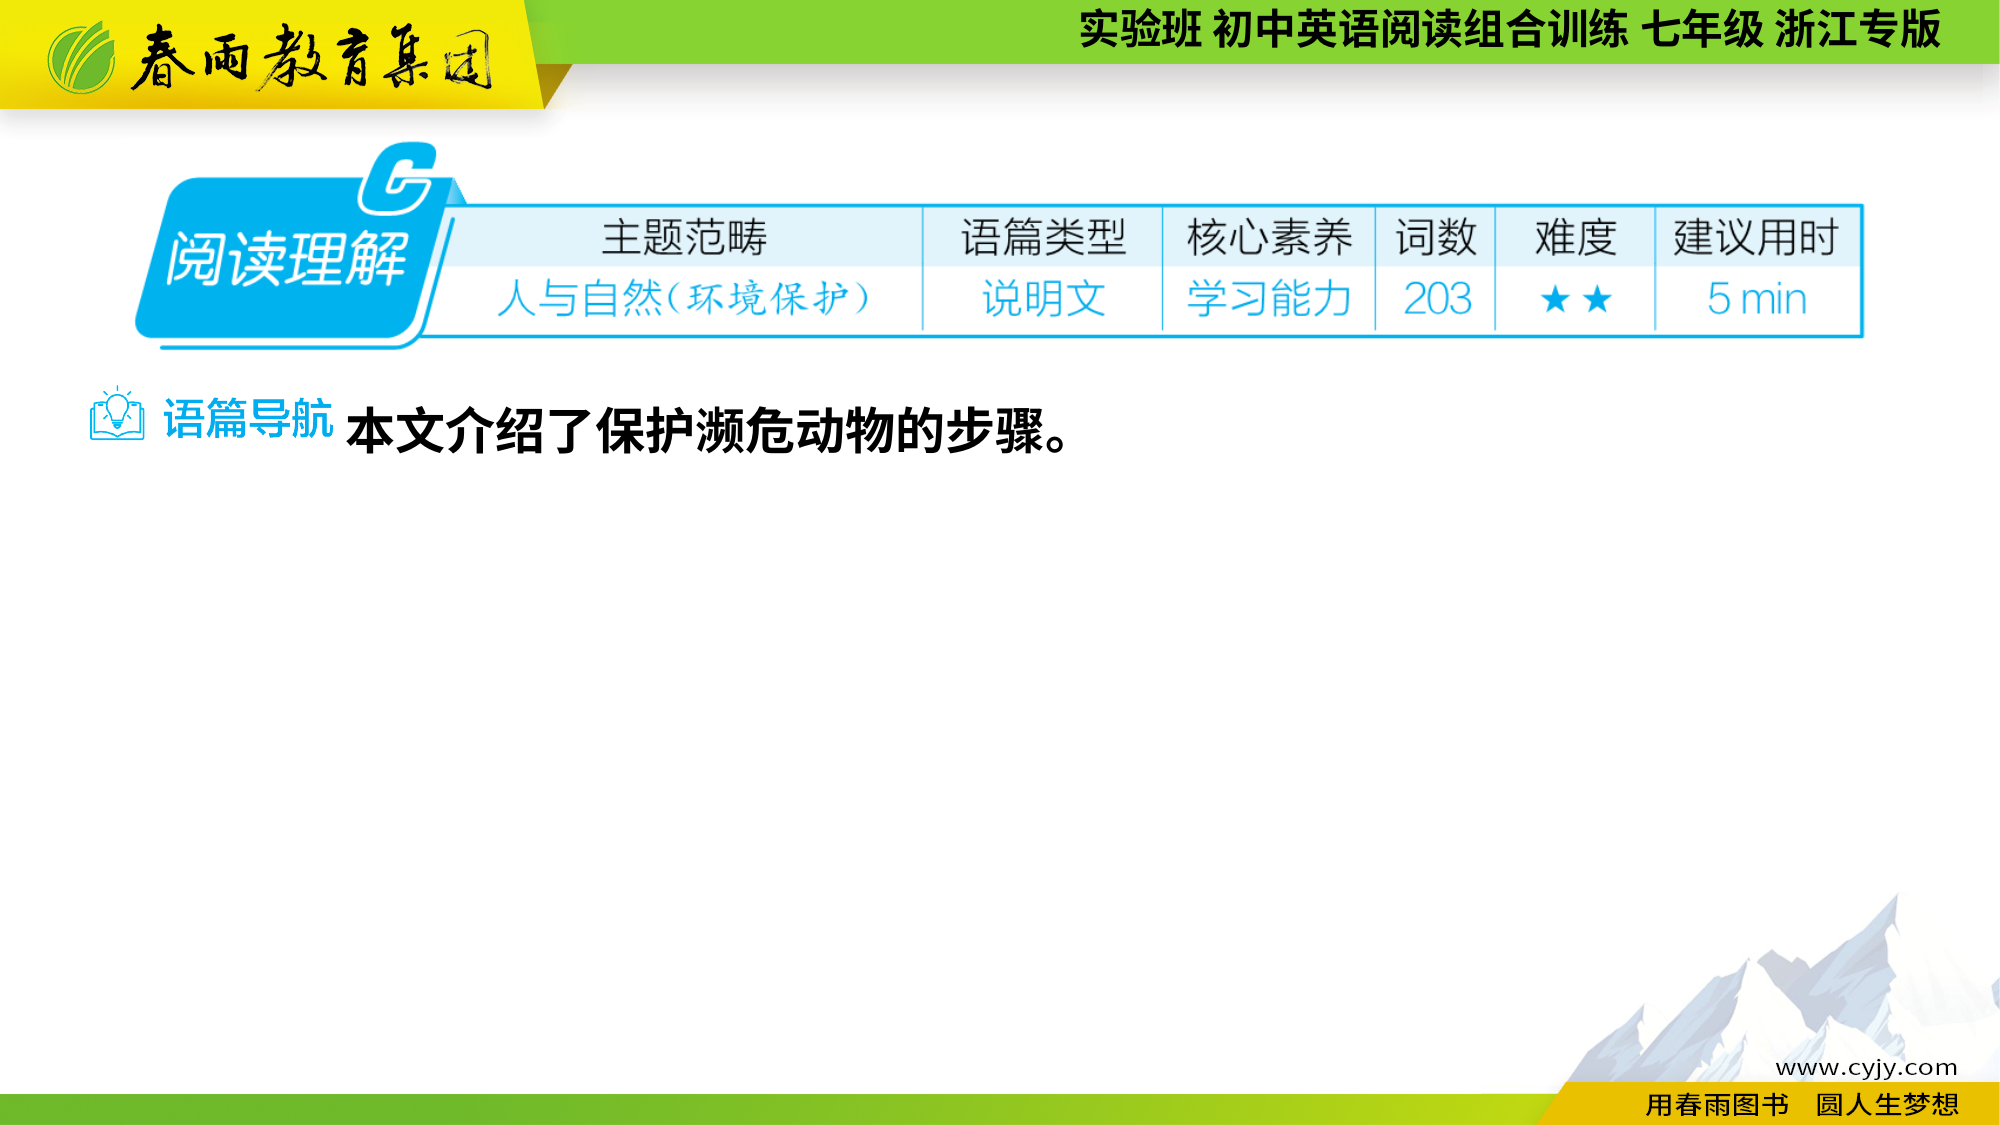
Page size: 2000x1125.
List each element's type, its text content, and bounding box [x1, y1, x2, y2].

picture [0, 0, 2000, 1125]
list 本文介绍了保护濒危动物的步骤。 [59, 361, 1944, 457]
